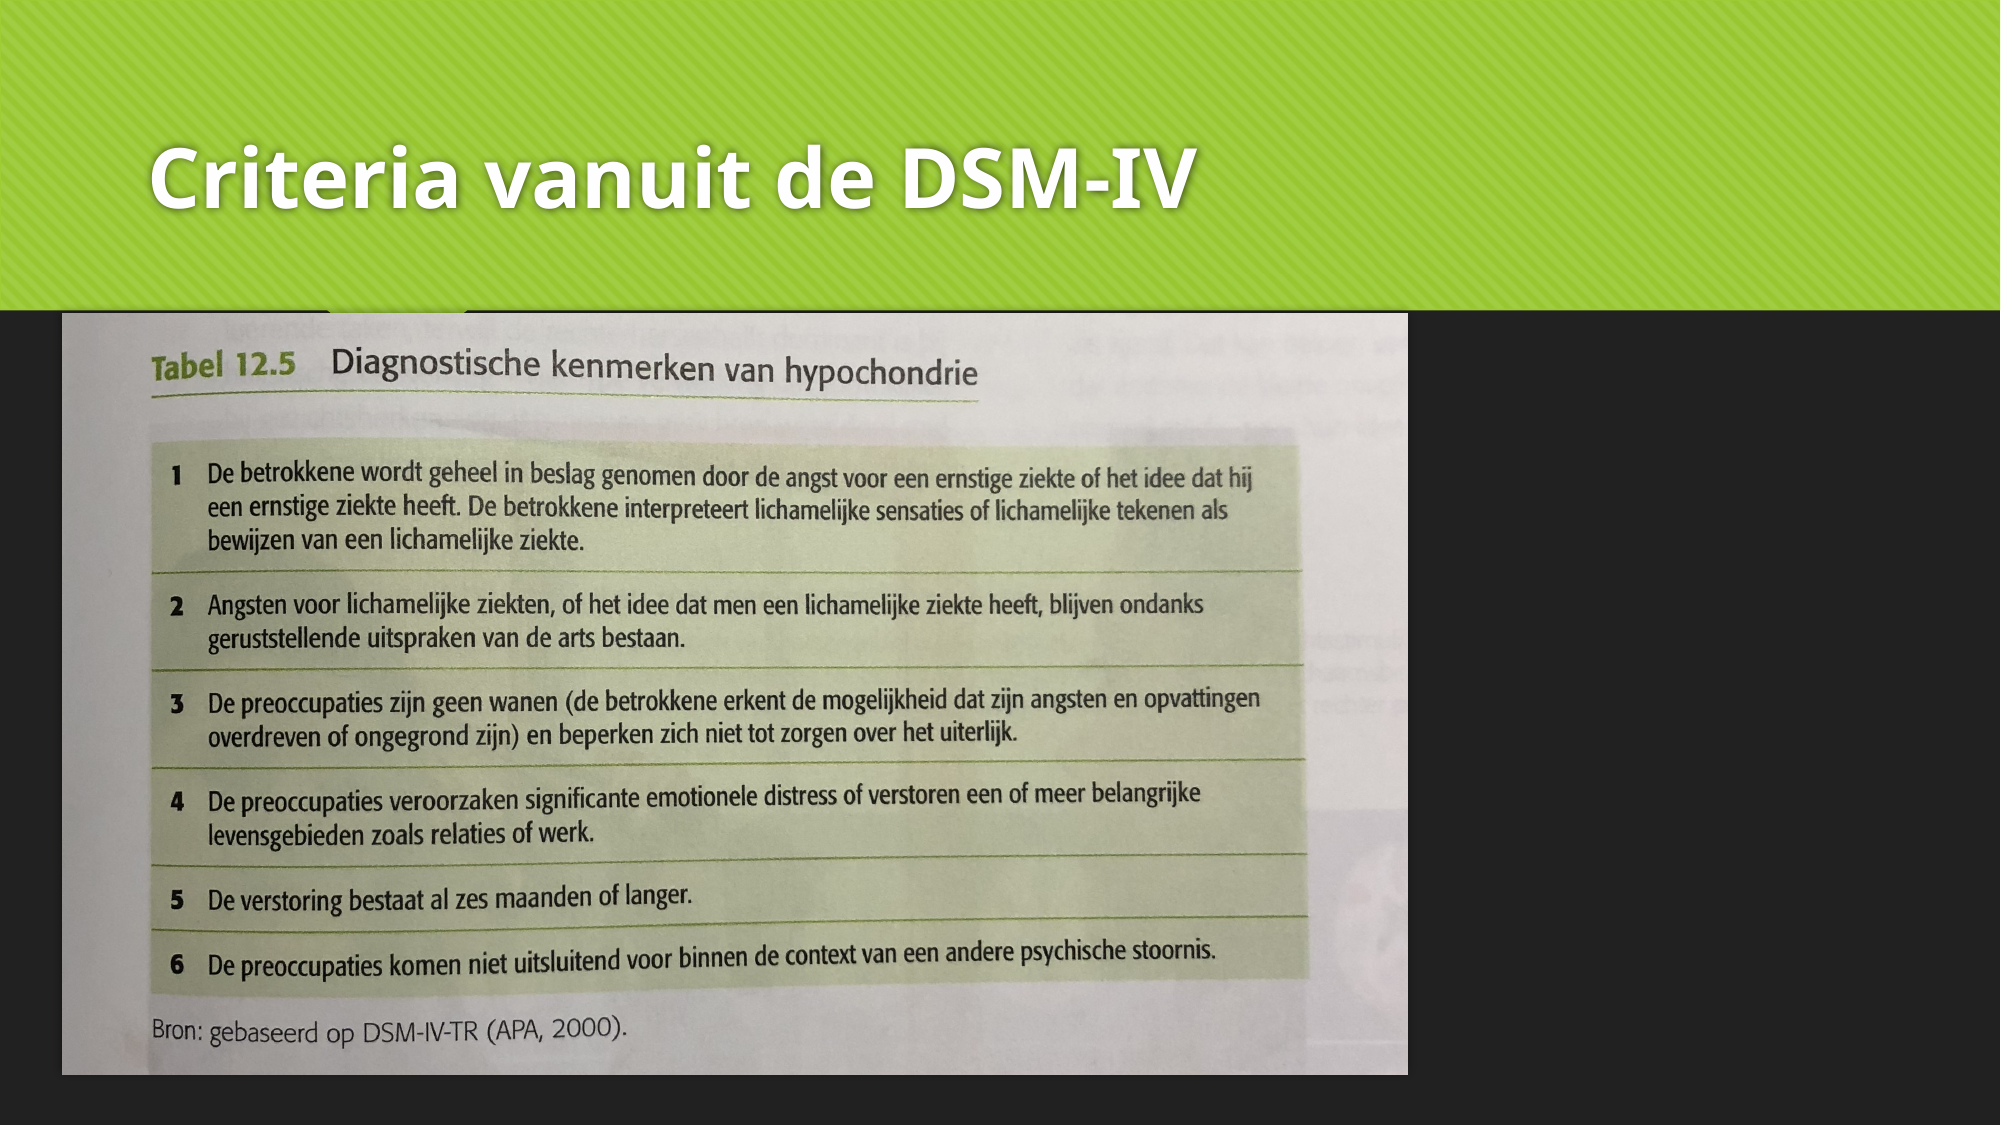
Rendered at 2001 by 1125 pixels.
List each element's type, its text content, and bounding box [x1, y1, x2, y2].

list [61, 312, 1408, 1075]
title Criteria vanuit de DSM-IV [132, 73, 1868, 233]
